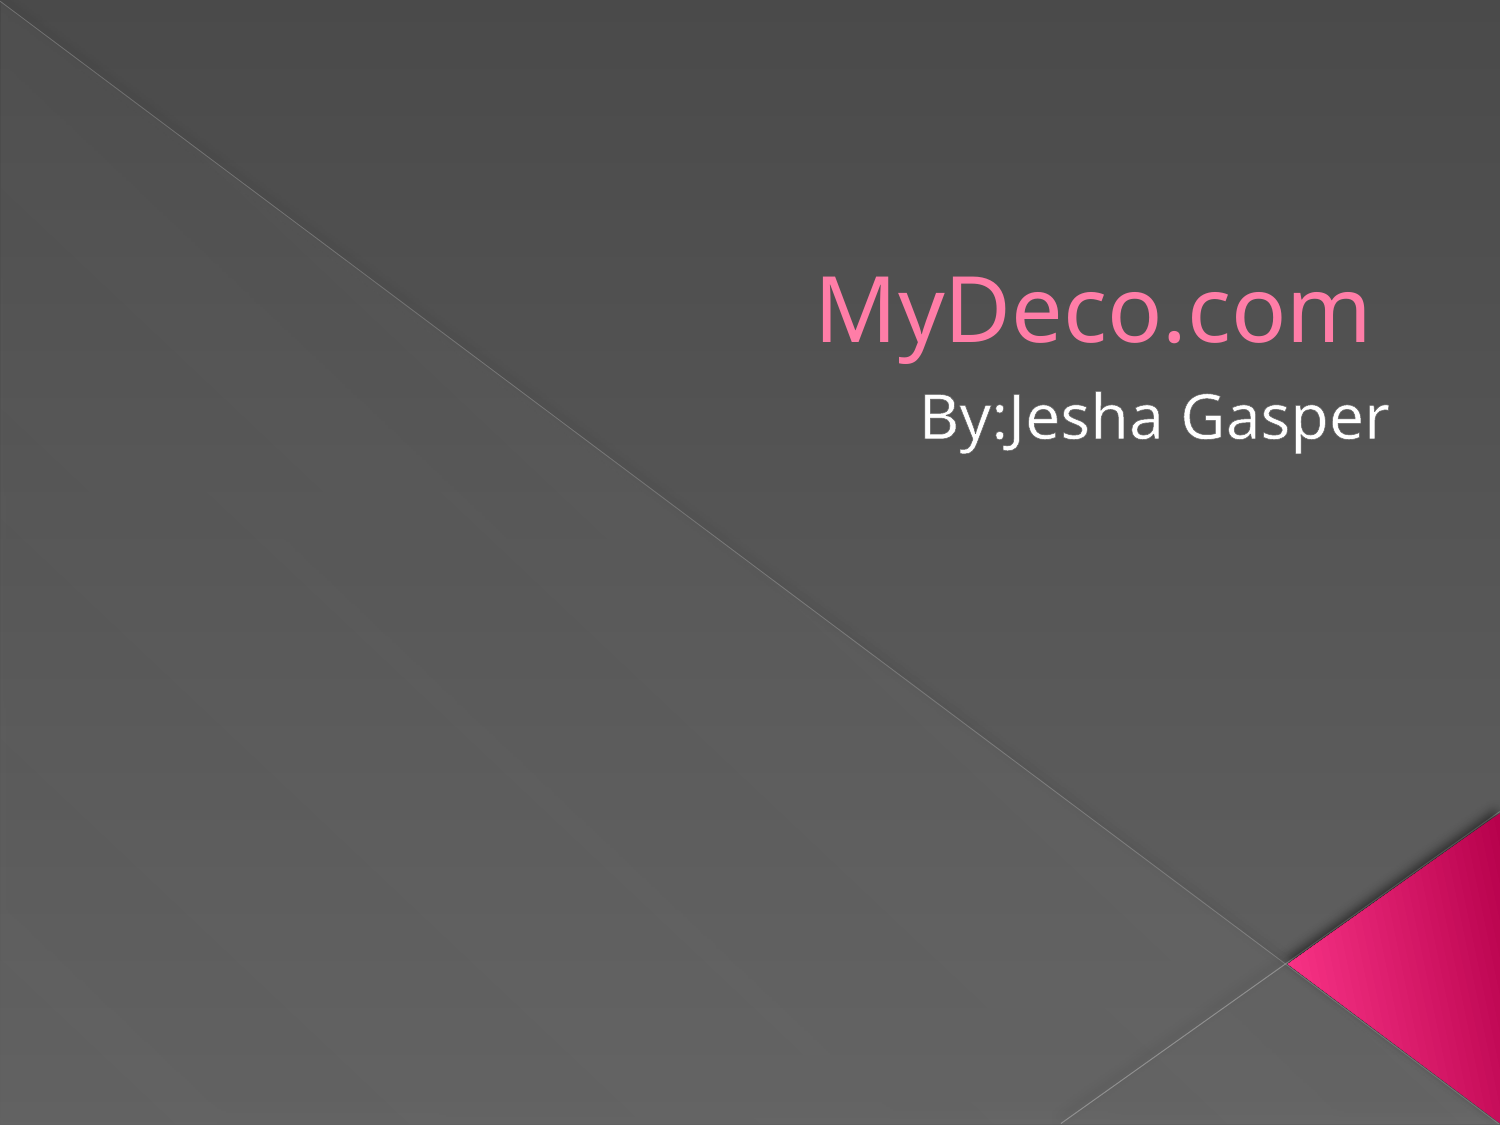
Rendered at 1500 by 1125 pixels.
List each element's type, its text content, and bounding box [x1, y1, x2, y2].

subtitle By:Jesha Gasper [88, 369, 1412, 657]
title MyDeco.com [88, 127, 1412, 369]
